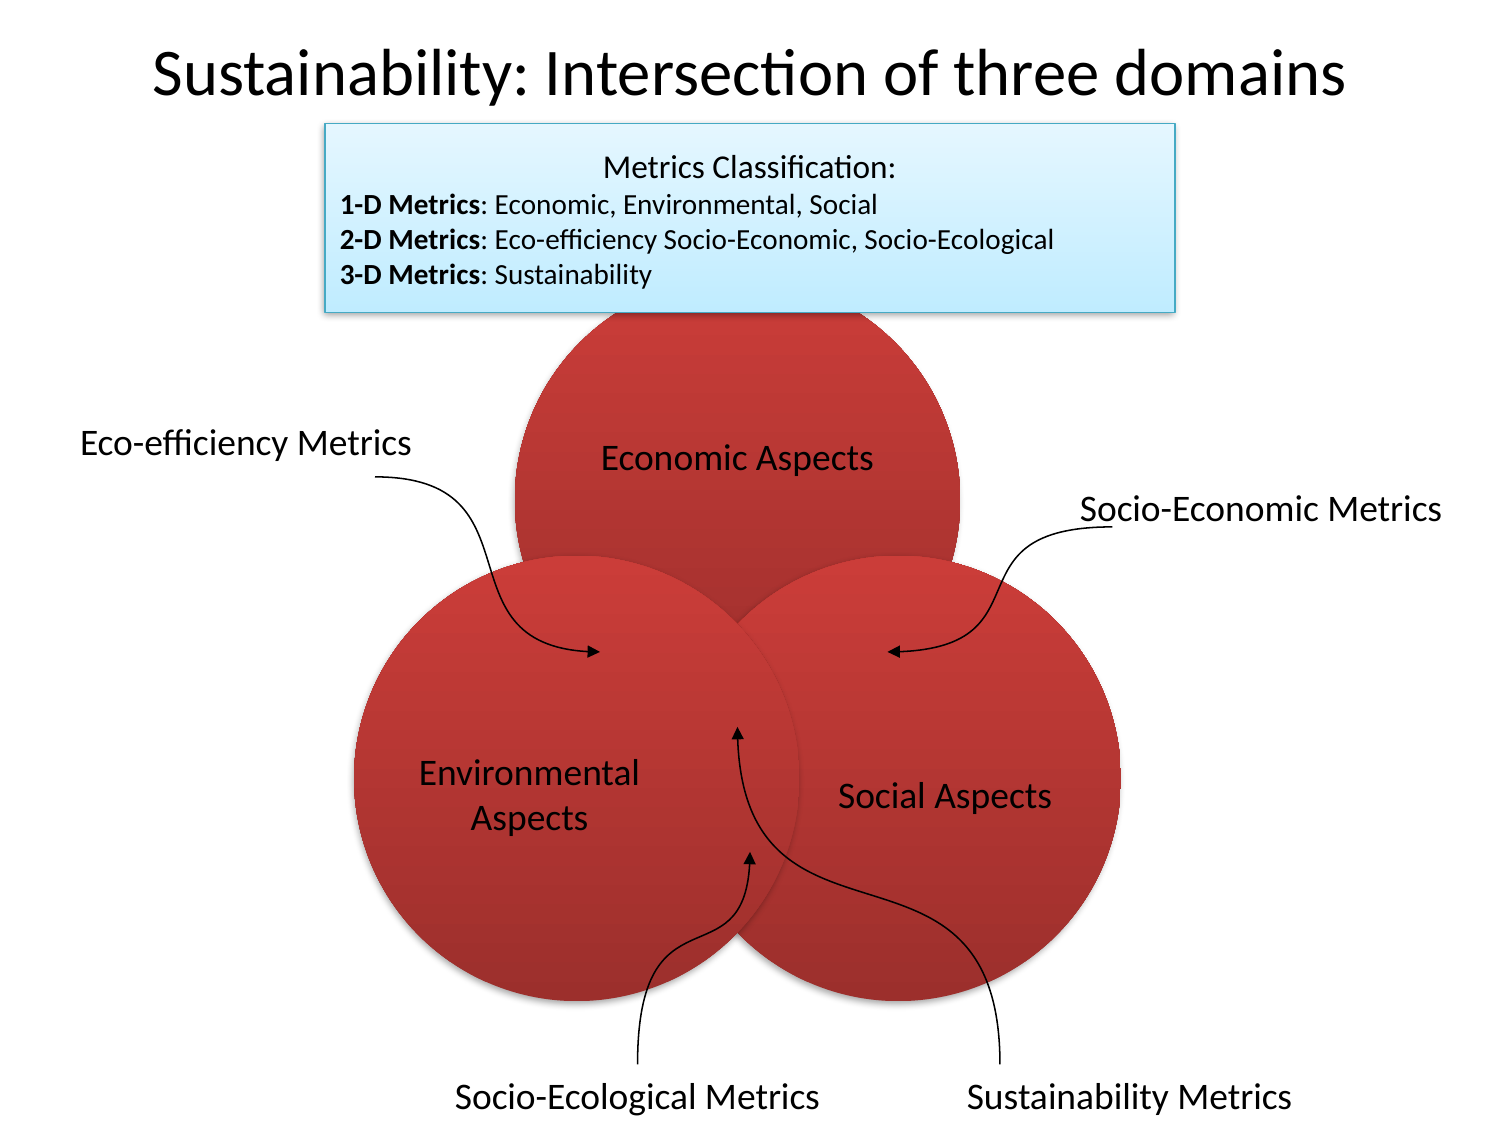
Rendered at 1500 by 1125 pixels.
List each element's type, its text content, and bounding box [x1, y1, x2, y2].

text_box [374, 476, 601, 653]
title Sustainability: Intersection of three domains [75, 0, 1425, 138]
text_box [699, 764, 1038, 1028]
text_box Socio-Ecological Metrics [439, 1066, 836, 1125]
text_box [887, 526, 1113, 653]
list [62, 314, 1413, 1057]
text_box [587, 901, 694, 1015]
text_box Socio-Economic Metrics [1416, 476, 1458, 537]
text_box Metrics Classification: 1-D Metrics: Economic, Environmental, Social 2-D Metrics: Eco-efficiency Socio-Economic, Socio-Ecological 3-D Metrics: Sustainability [324, 123, 1176, 312]
text_box Sustainability Metrics [952, 1066, 1308, 1125]
